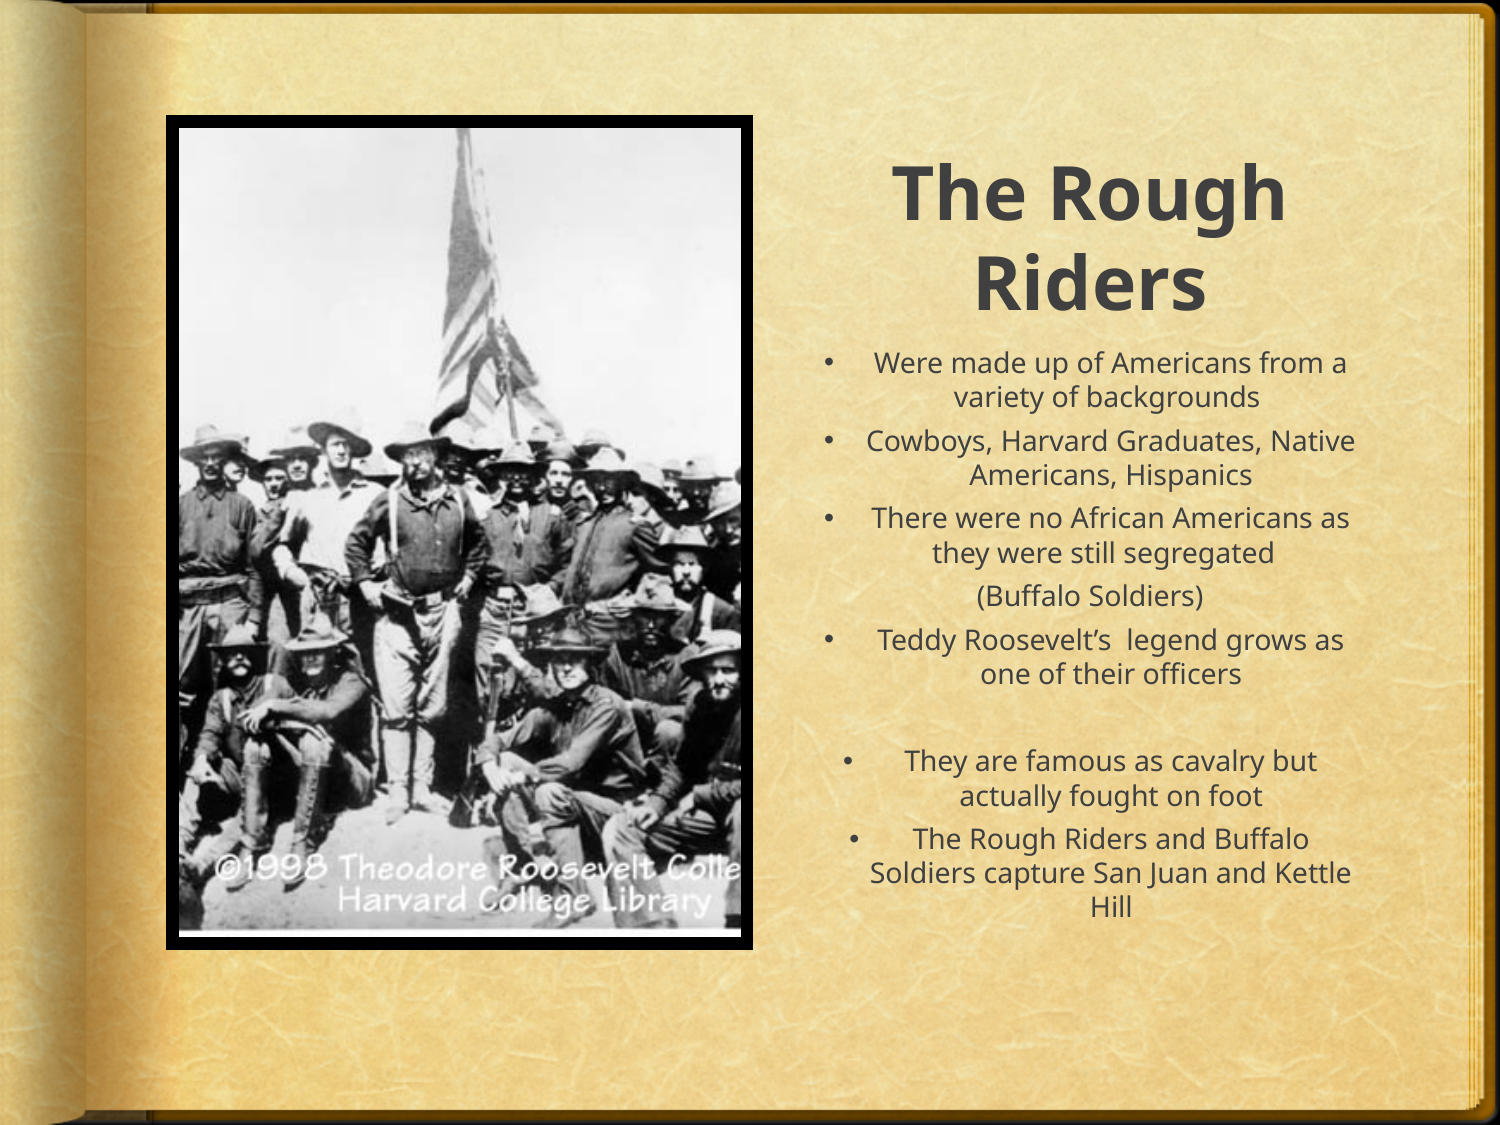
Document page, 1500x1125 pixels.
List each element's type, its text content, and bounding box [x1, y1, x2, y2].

title The Rough Riders [809, 121, 1372, 333]
list Were made up of Americans from a variety of backgrounds Cowboys, Harvard Graduates, Native Americans, Hispanics There were no African Americans as they were still segregated (Buffalo Soldiers) Teddy Roosevelt’s legend grows as one of their officers They are famous as cavalry but actually fought on foot The Rough Riders and Buffalo Soldiers capture San Juan and Kettle Hill [809, 337, 1372, 938]
picture [0, 0, 1500, 1125]
